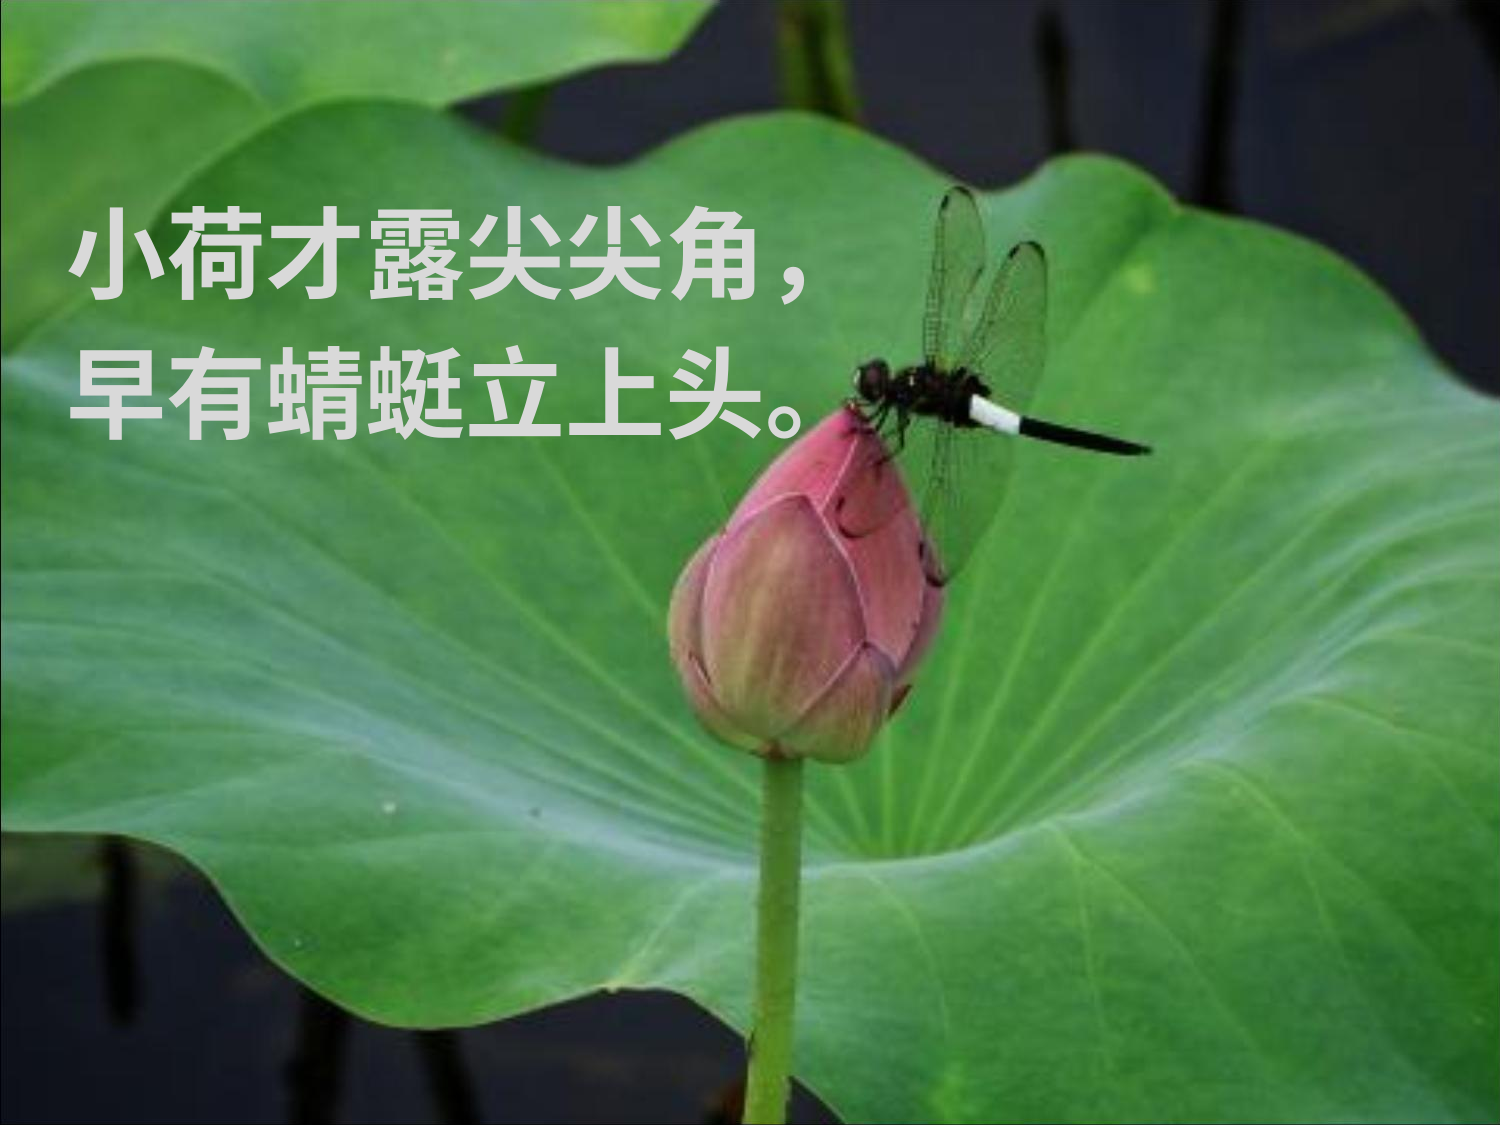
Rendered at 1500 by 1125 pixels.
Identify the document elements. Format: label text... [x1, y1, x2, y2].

picture [0, 0, 1500, 1125]
text_box 小荷才露尖尖角， 早有蜻蜓立上头。 [41, 184, 792, 460]
